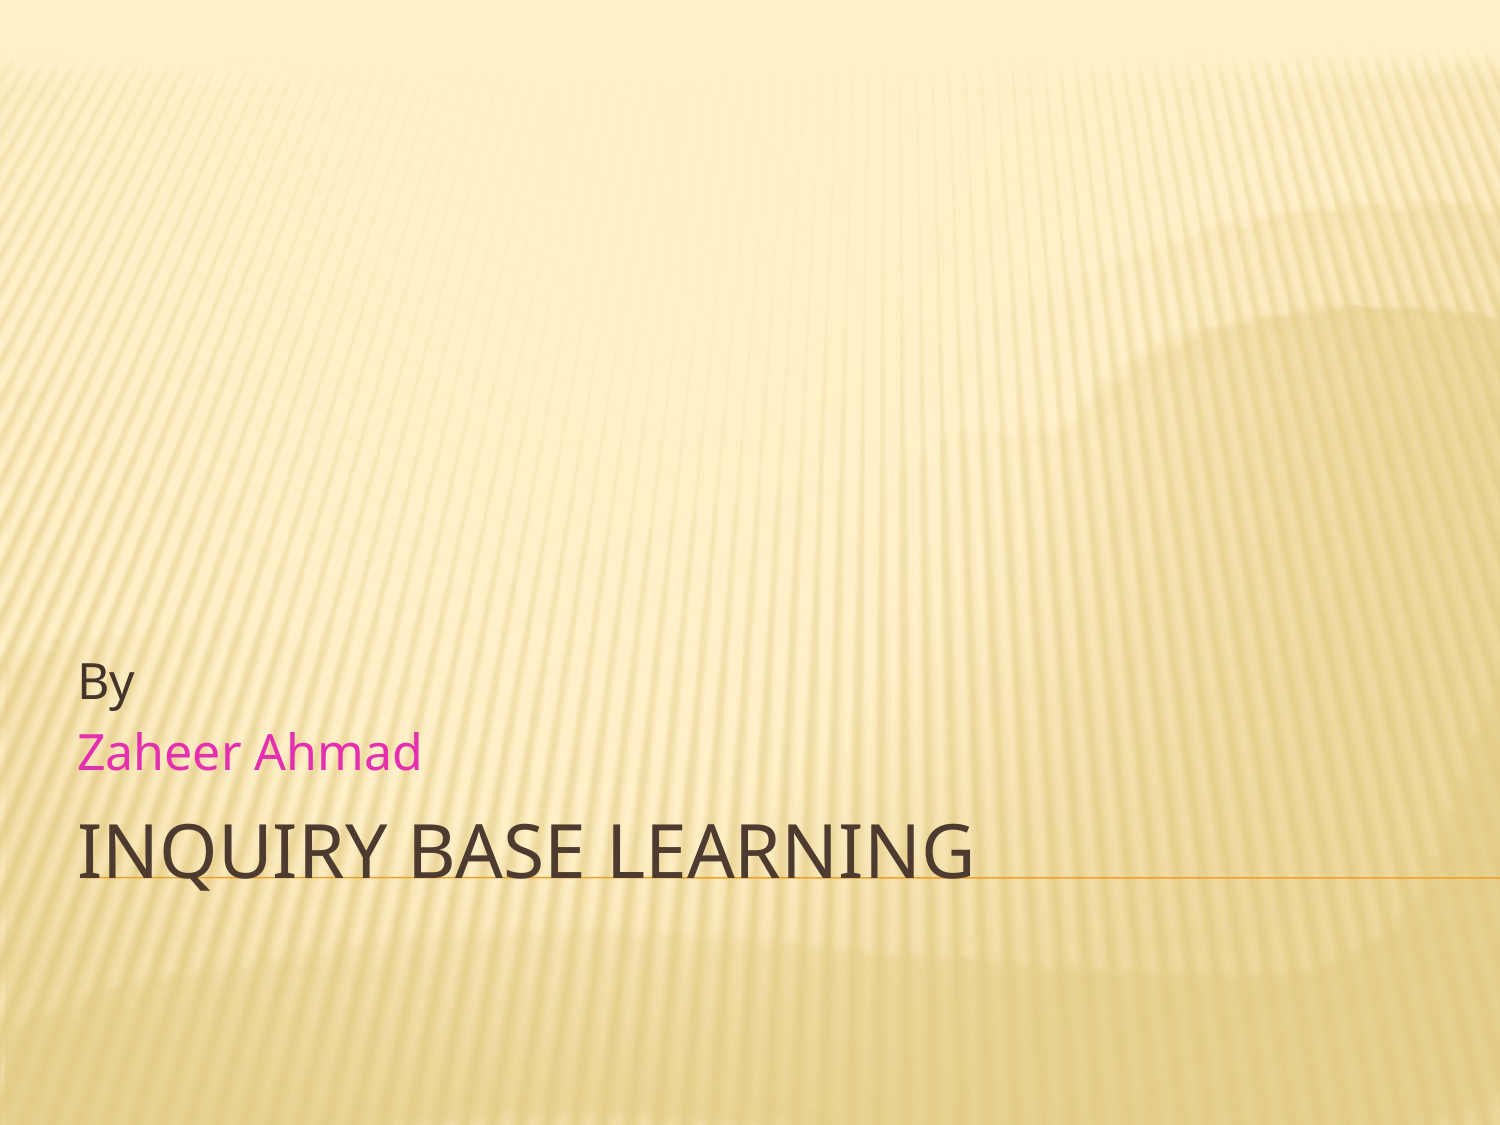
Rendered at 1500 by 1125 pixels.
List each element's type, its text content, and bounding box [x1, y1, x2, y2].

title Inquiry Base Learning [62, 796, 1450, 997]
subtitle By Zaheer Ahmad [62, 637, 1450, 788]
